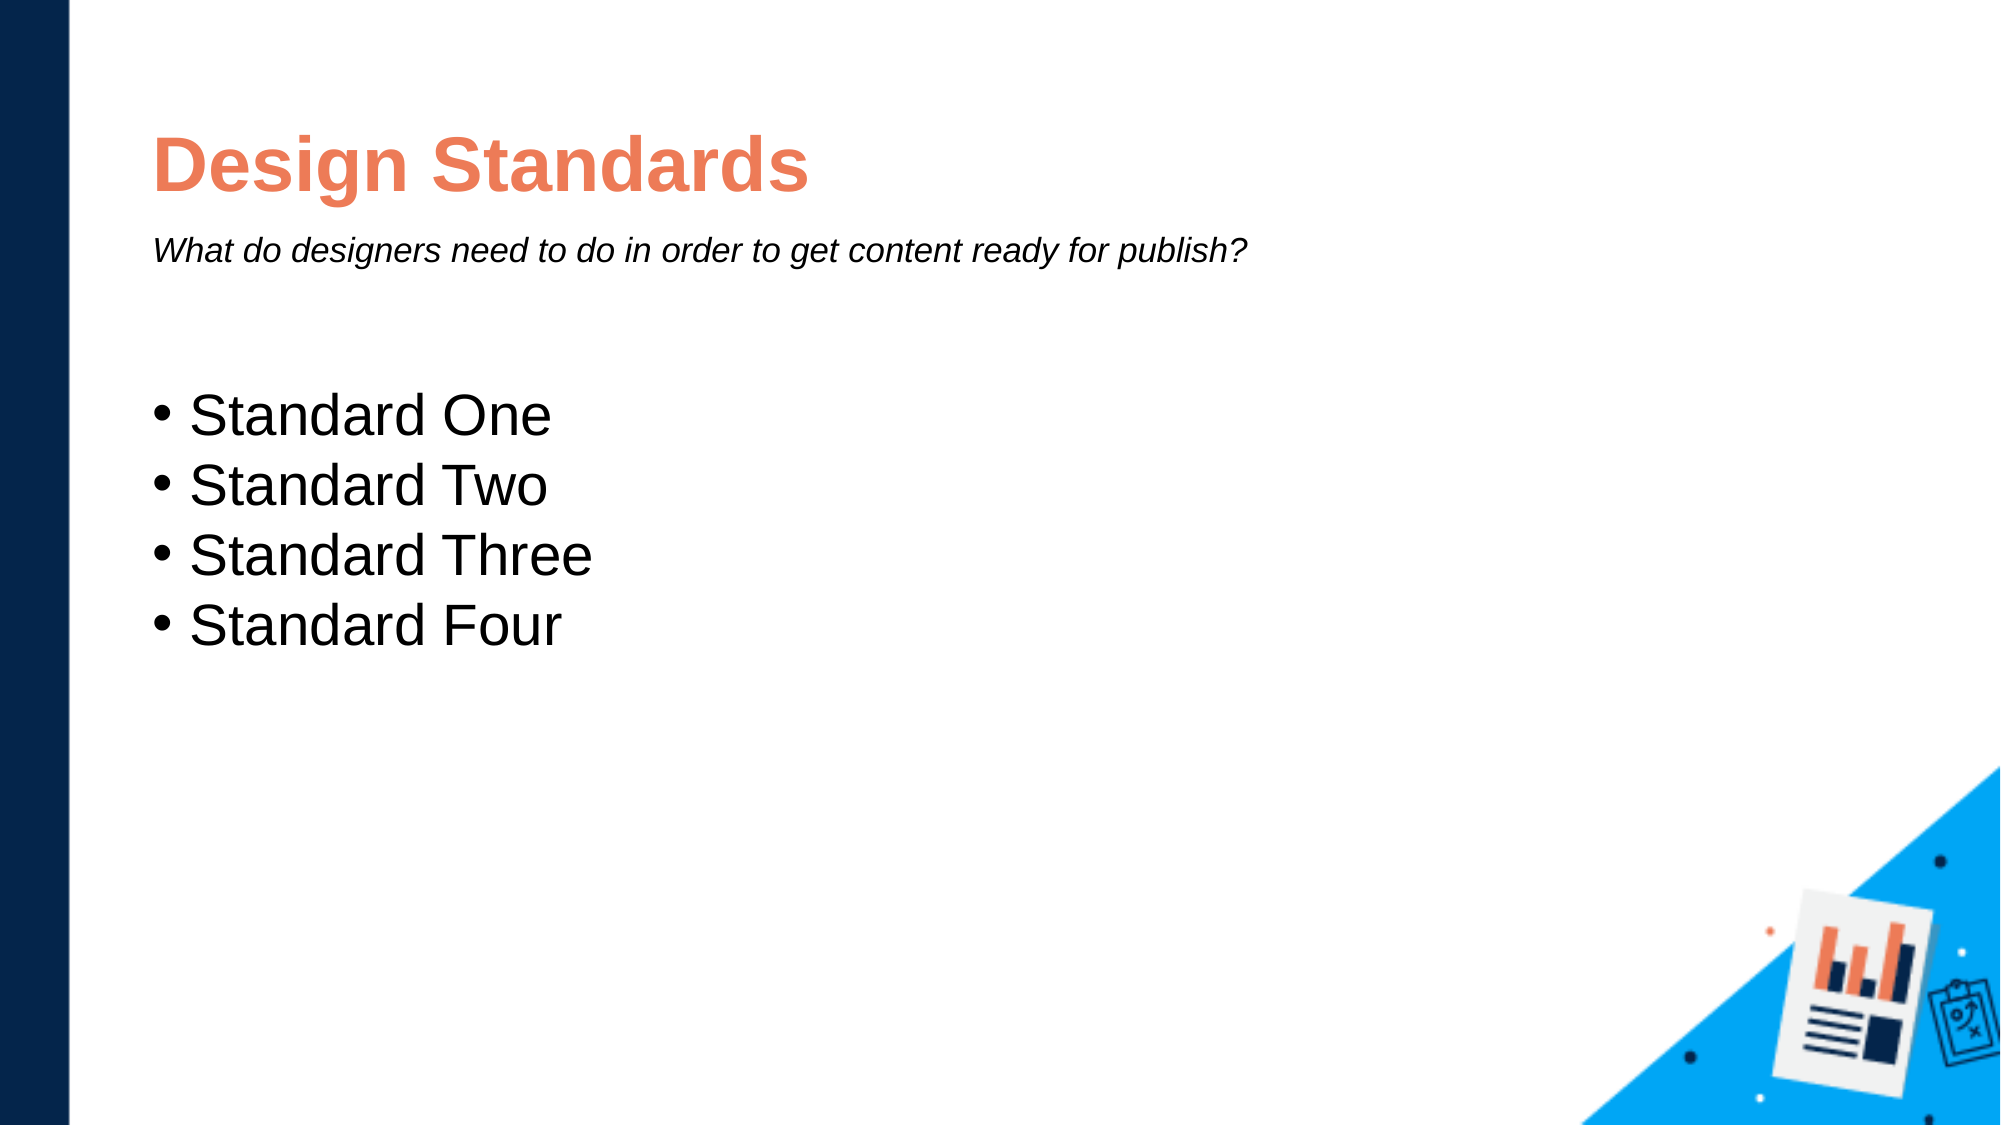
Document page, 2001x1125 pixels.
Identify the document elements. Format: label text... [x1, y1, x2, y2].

title Design Standards What do designers need to do in order to get content ready for publish? [137, 59, 1863, 278]
picture [1928, 980, 2001, 1066]
picture [1926, 1115, 1933, 1125]
picture [1755, 1094, 1765, 1103]
picture [1771, 898, 1940, 1099]
picture [1685, 1052, 1696, 1063]
picture [1935, 856, 1946, 868]
list Standard One Standard Two Standard Three Standard Four [137, 299, 1863, 1014]
picture [1958, 947, 1967, 957]
picture [0, 0, 2001, 1125]
